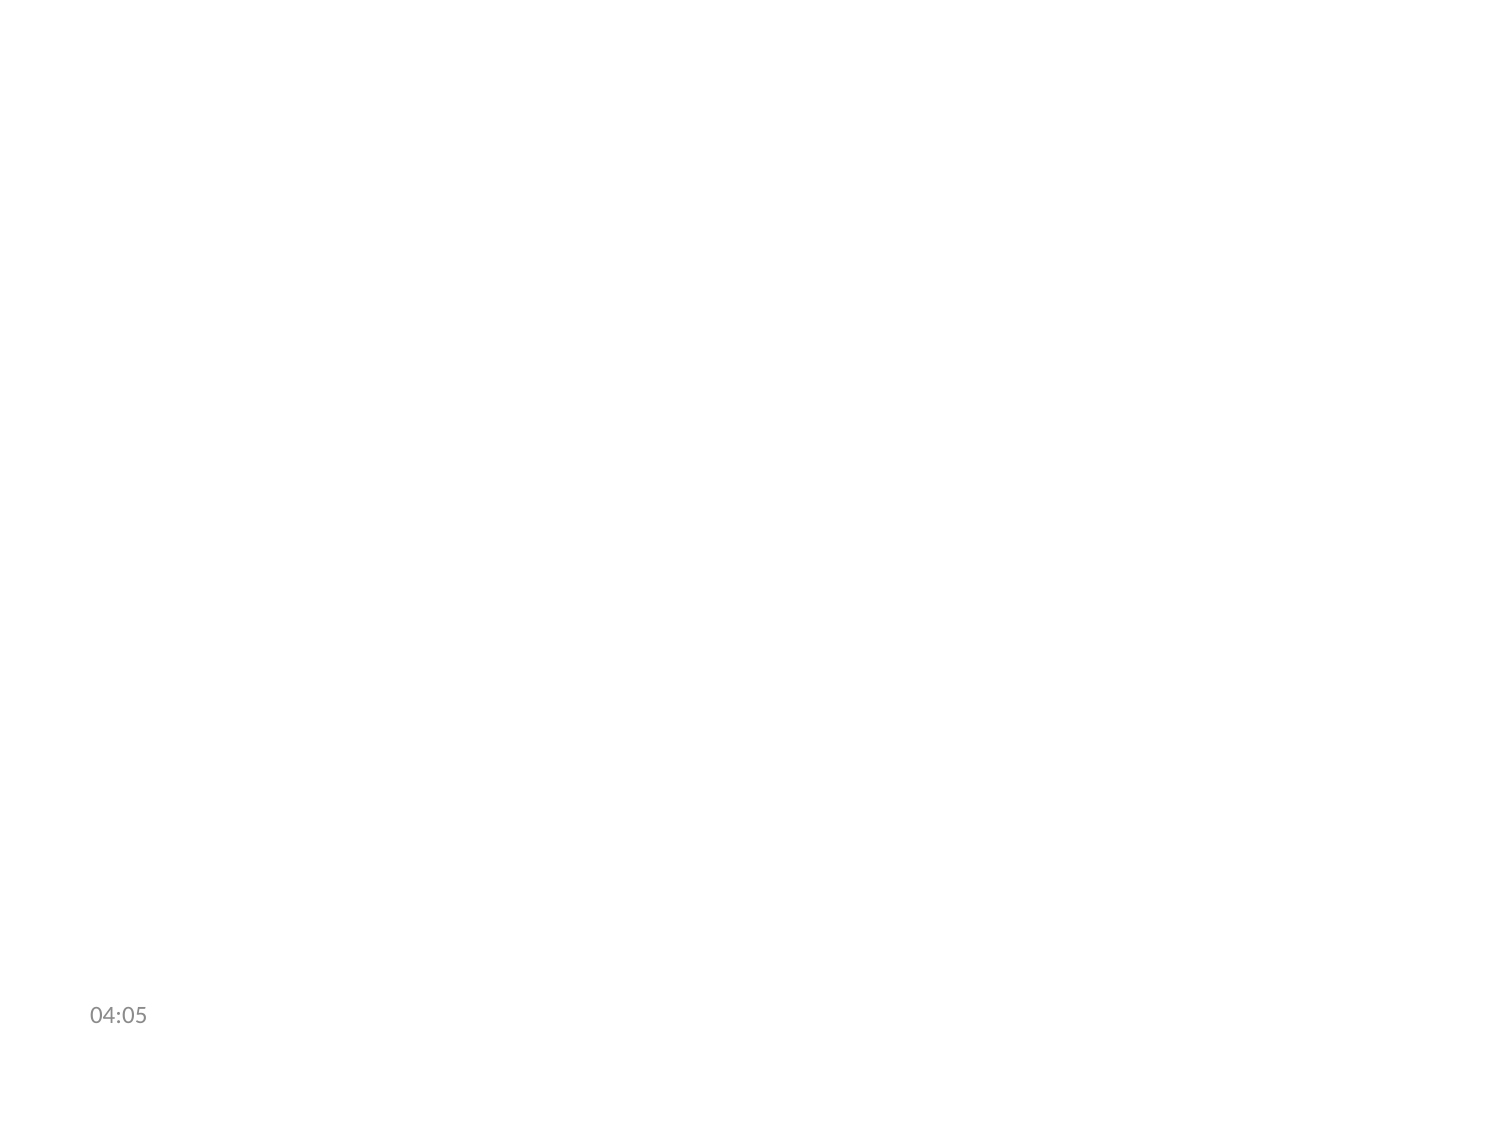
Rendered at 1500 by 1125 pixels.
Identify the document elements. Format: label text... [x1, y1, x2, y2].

text_box 15:35 [75, 983, 425, 1044]
